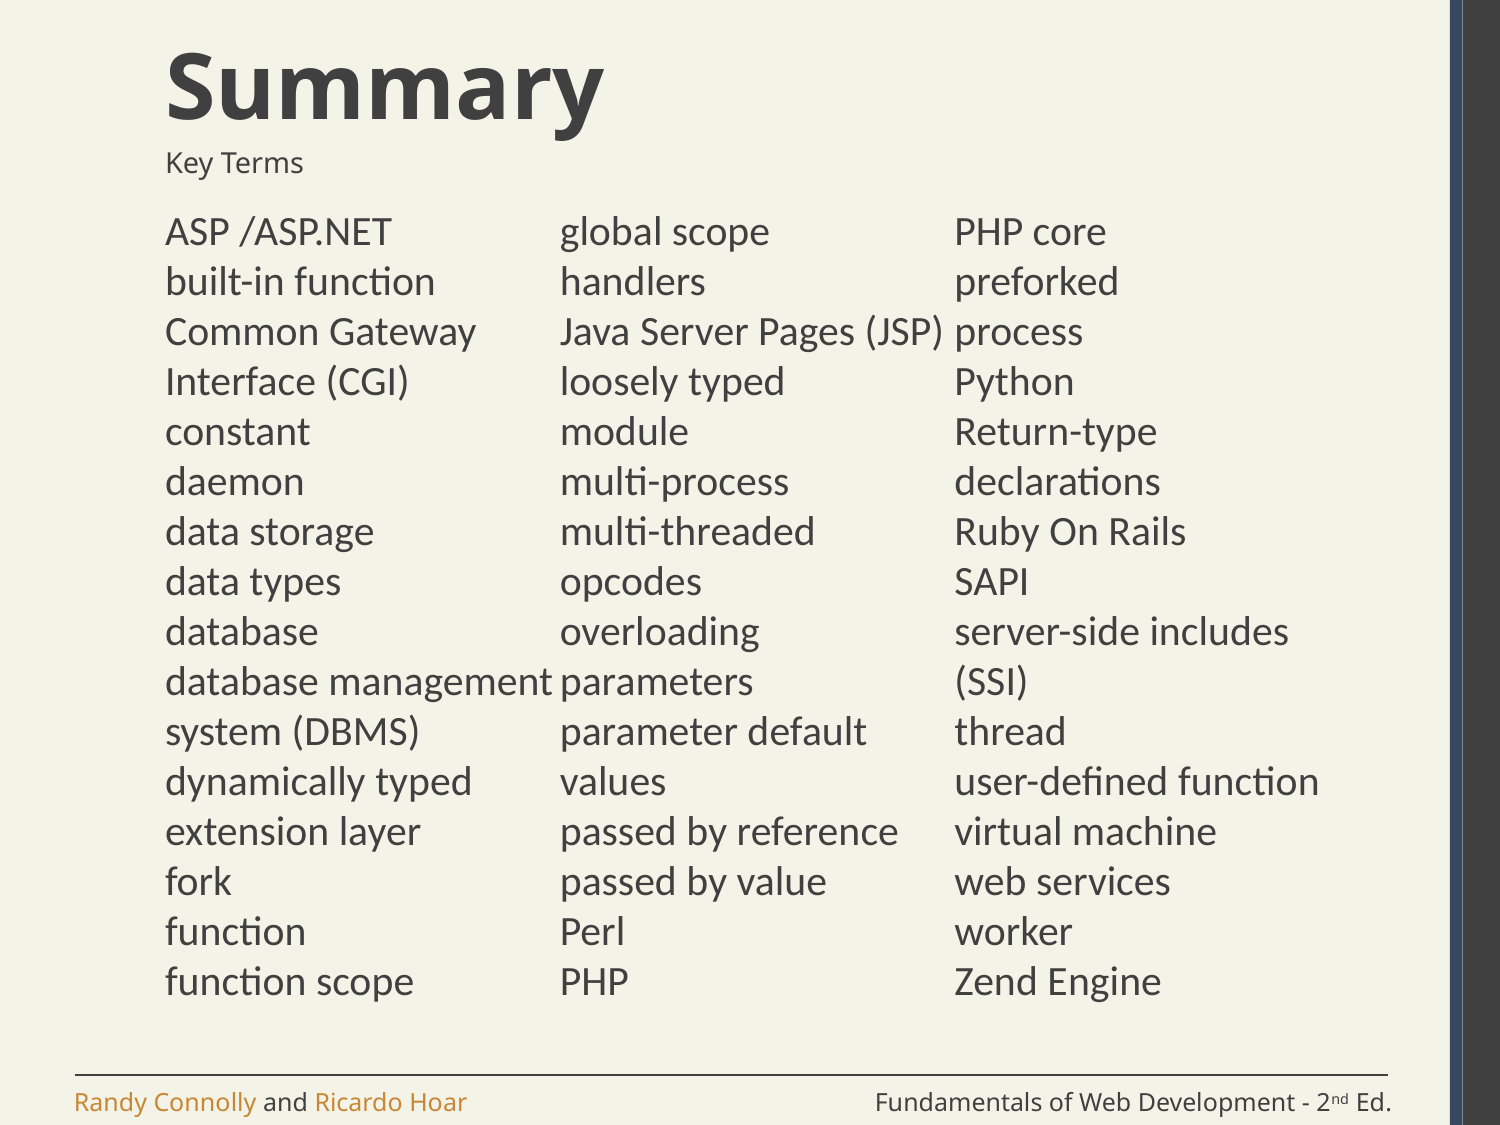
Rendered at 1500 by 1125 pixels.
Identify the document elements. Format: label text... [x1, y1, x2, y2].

list ASP /ASP.NET built-in function Common Gateway Interface (CGI) constant daemon data storage data types database database management system (DBMS) dynamically typed extension layer fork function function scope global scope handlers Java Server Pages (JSP) loosely typed module multi-process multi-threaded opcodes overloading parameters parameter default values passed by reference passed by value Perl PHP PHP core preforked process Python Return-type declarations Ruby On Rails SAPI server-side includes (SSI) thread user-defined function virtual machine web services worker Zend Engine [150, 196, 1365, 1013]
list Key Terms [150, 137, 1200, 188]
title Summary [150, 20, 1425, 188]
